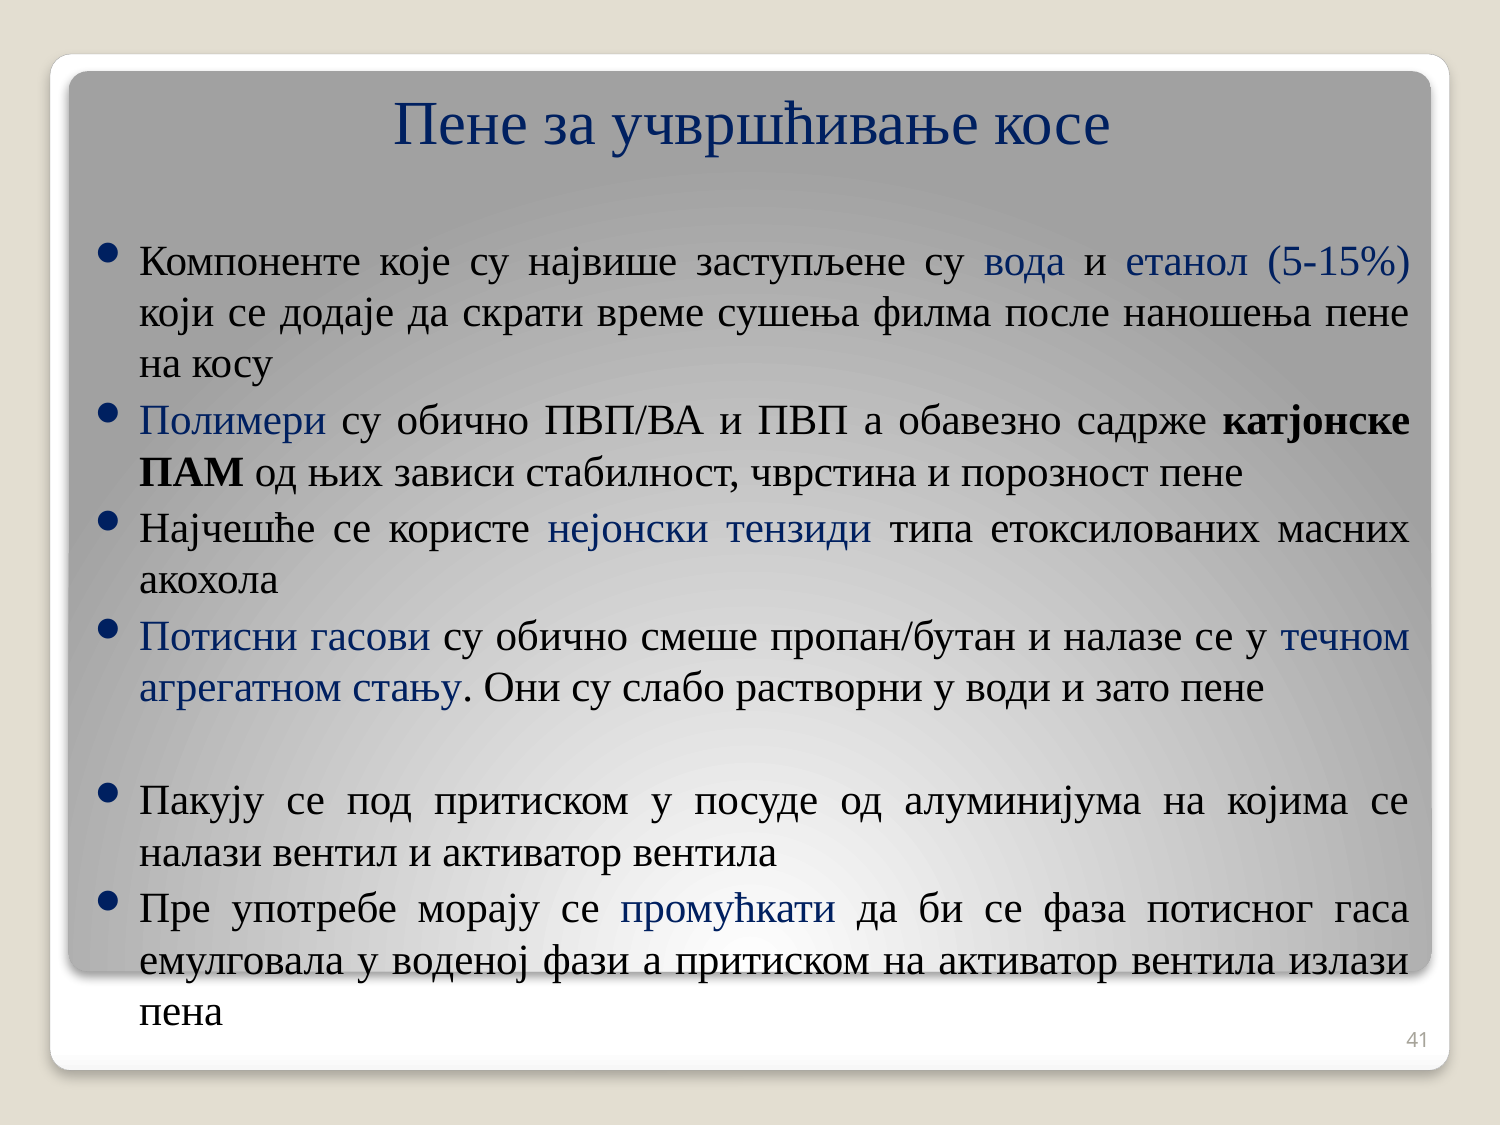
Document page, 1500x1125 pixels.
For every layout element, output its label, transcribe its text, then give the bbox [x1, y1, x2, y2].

slide_number 41 [1369, 1002, 1445, 1063]
list Пене за учвршћивање косе Компоненте које су највише заступљене су вода и етанол (5-15%) који се додаје да скрати време сушења филма после наношења пене на косу Полимери су обично ПВП/ВА и ПВП a обавезно садрже катјонске ПАМ од њих зависи стабилност, чврстина и порозност пене Најчешће се користе нејонски тензиди типа етоксилованих масних акохола Потисни гасови су обично смеше пропан/бутан и налазе се у течном агрегатном стању. Они су слабо растворни у води и зато пене Пакују се под притиском у посуде од алуминијума на којима се налази вентил и активатор вентила Пре употребе морају се промућкати да би се фаза потисног гаса емулговала у воденој фази а притиском на активатор вентила излази пена [64, 66, 1425, 1059]
